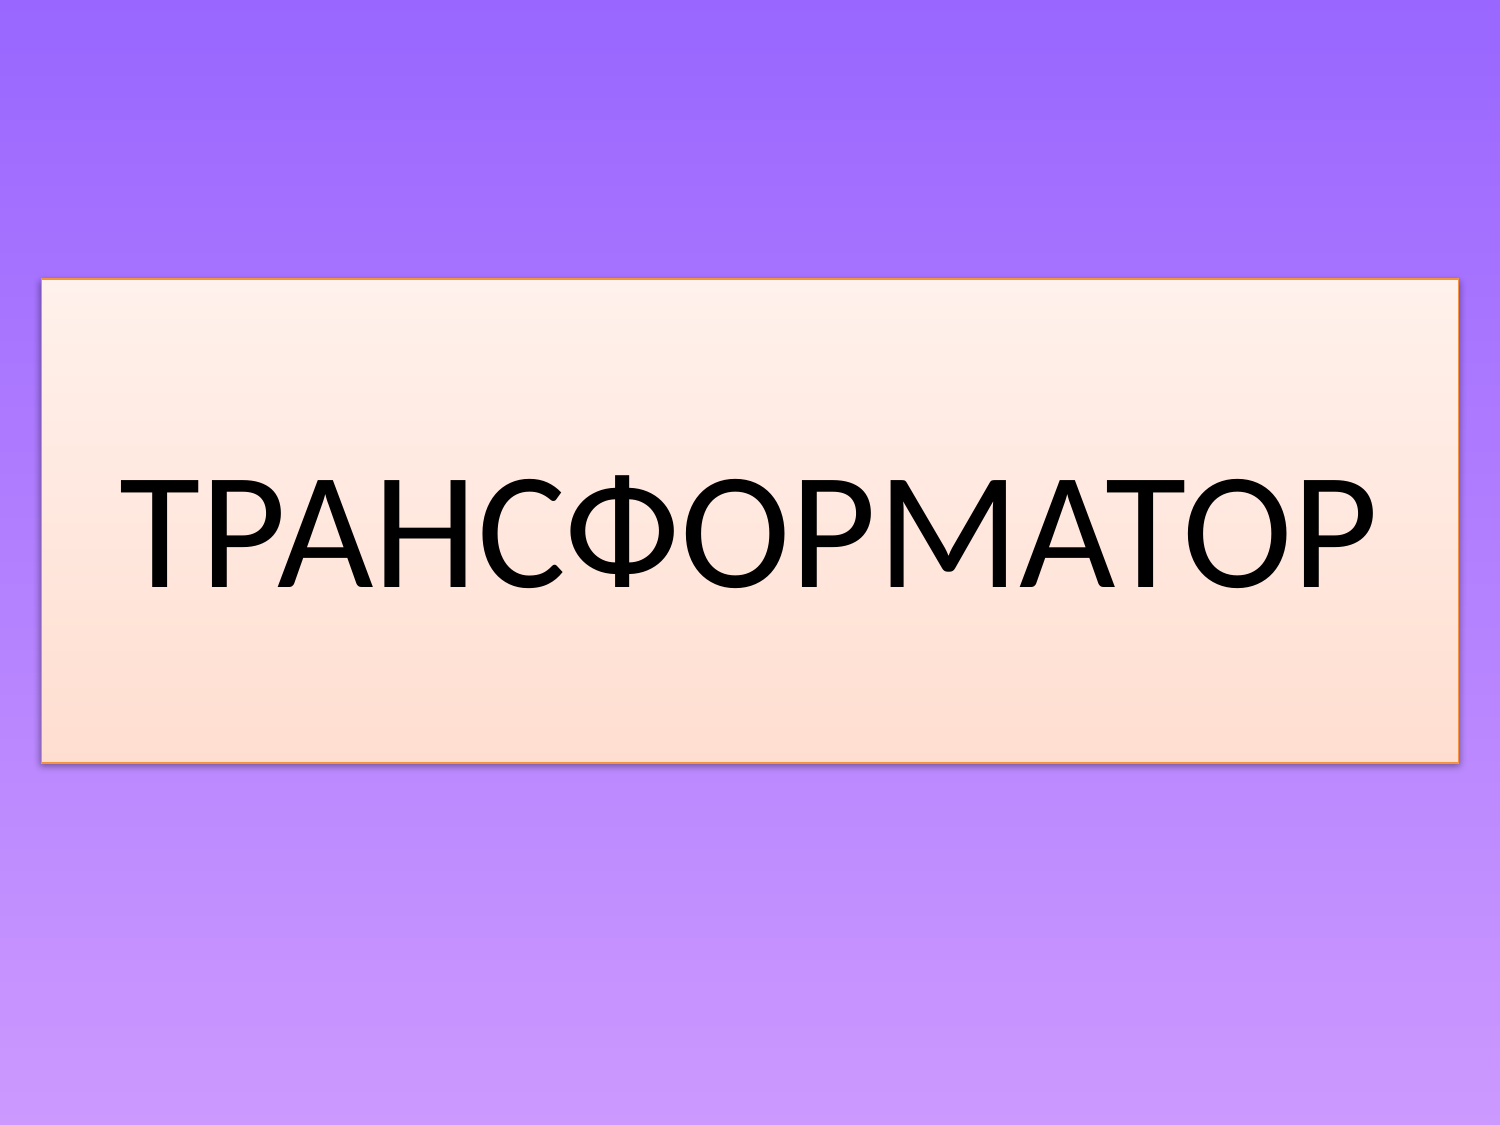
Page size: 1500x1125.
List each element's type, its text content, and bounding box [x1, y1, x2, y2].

title ТРАНСФОРМАТОР [41, 278, 1459, 764]
